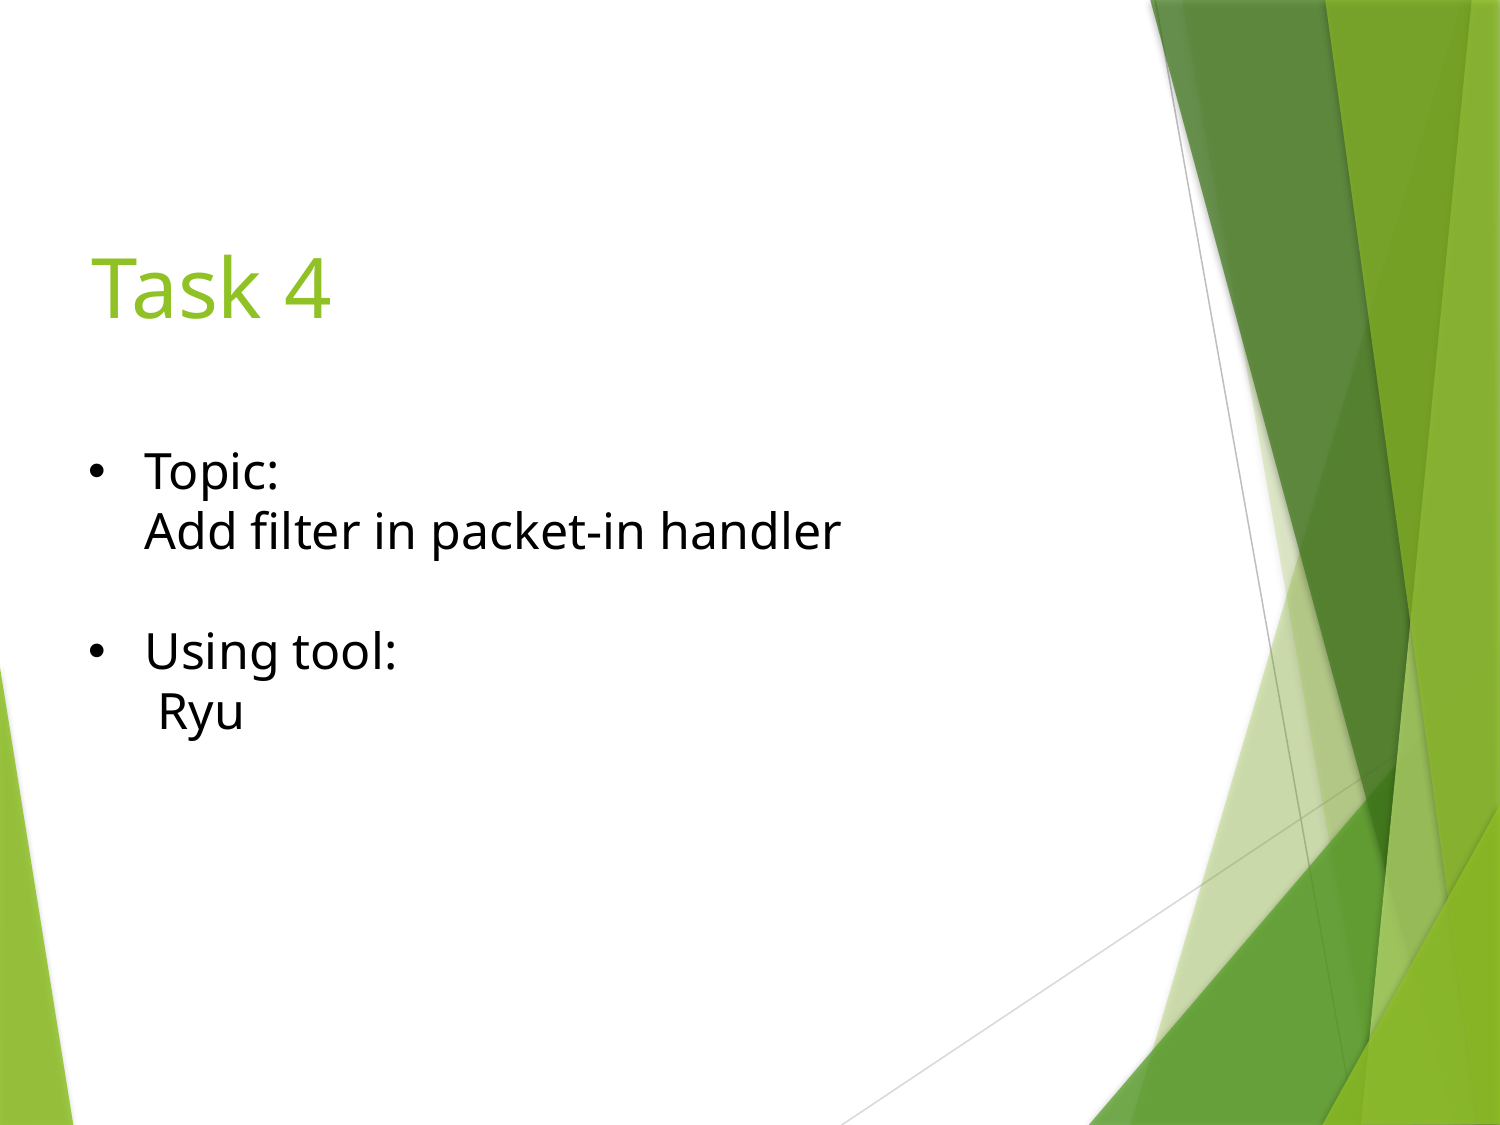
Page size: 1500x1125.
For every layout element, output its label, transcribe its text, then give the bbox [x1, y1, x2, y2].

text_box Topic: Add filter in packet-in handler Using tool: Ryu [73, 432, 858, 748]
title Task 4 [76, 42, 1118, 343]
